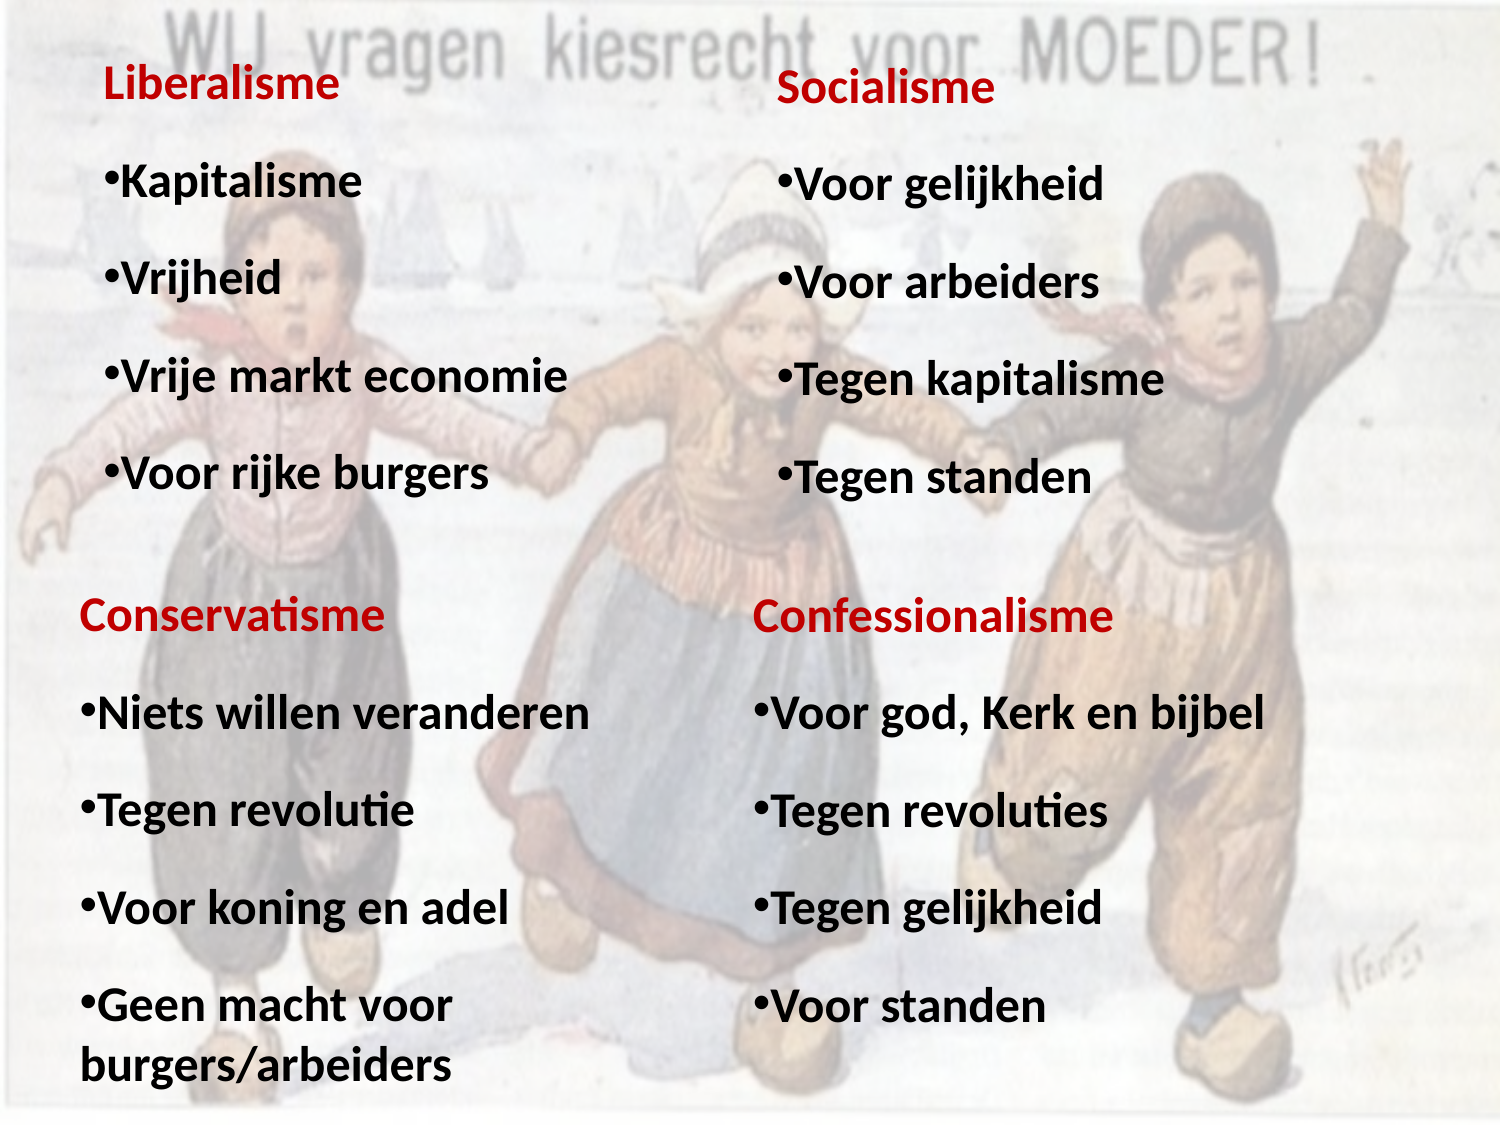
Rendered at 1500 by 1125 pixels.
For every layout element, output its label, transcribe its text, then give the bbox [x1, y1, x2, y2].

text_box Conservatisme Niets willen veranderen Tegen revolutie Voor koning en adel Geen macht voor burgers/arbeiders [64, 574, 668, 1099]
text_box Liberalisme Kapitalisme Vrijheid Vrije markt economie Voor rijke burgers [88, 42, 786, 508]
text_box Confessionalisme Voor god, Kerk en bijbel Tegen revoluties Tegen gelijkheid Voor standen [738, 574, 1436, 1040]
text_box Socialisme Voor gelijkheid Voor arbeiders Tegen kapitalisme Tegen standen [761, 45, 1459, 511]
